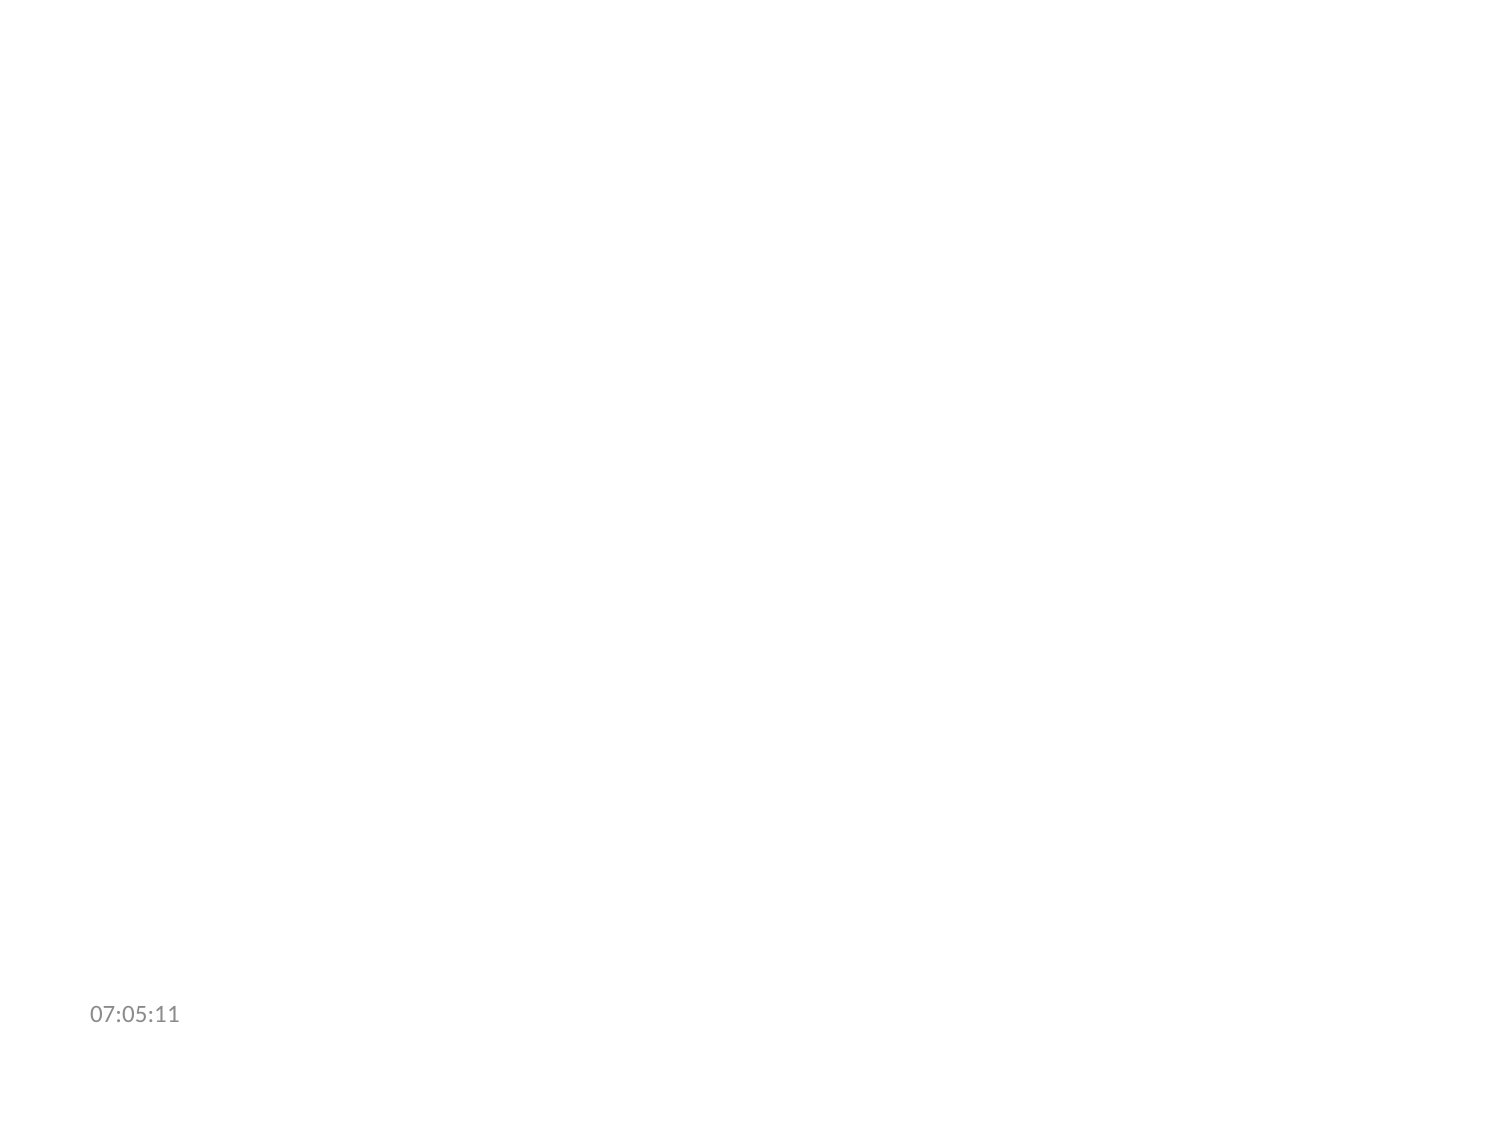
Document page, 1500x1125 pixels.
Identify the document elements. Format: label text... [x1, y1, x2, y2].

text_box 15:35:09 [75, 982, 425, 1043]
